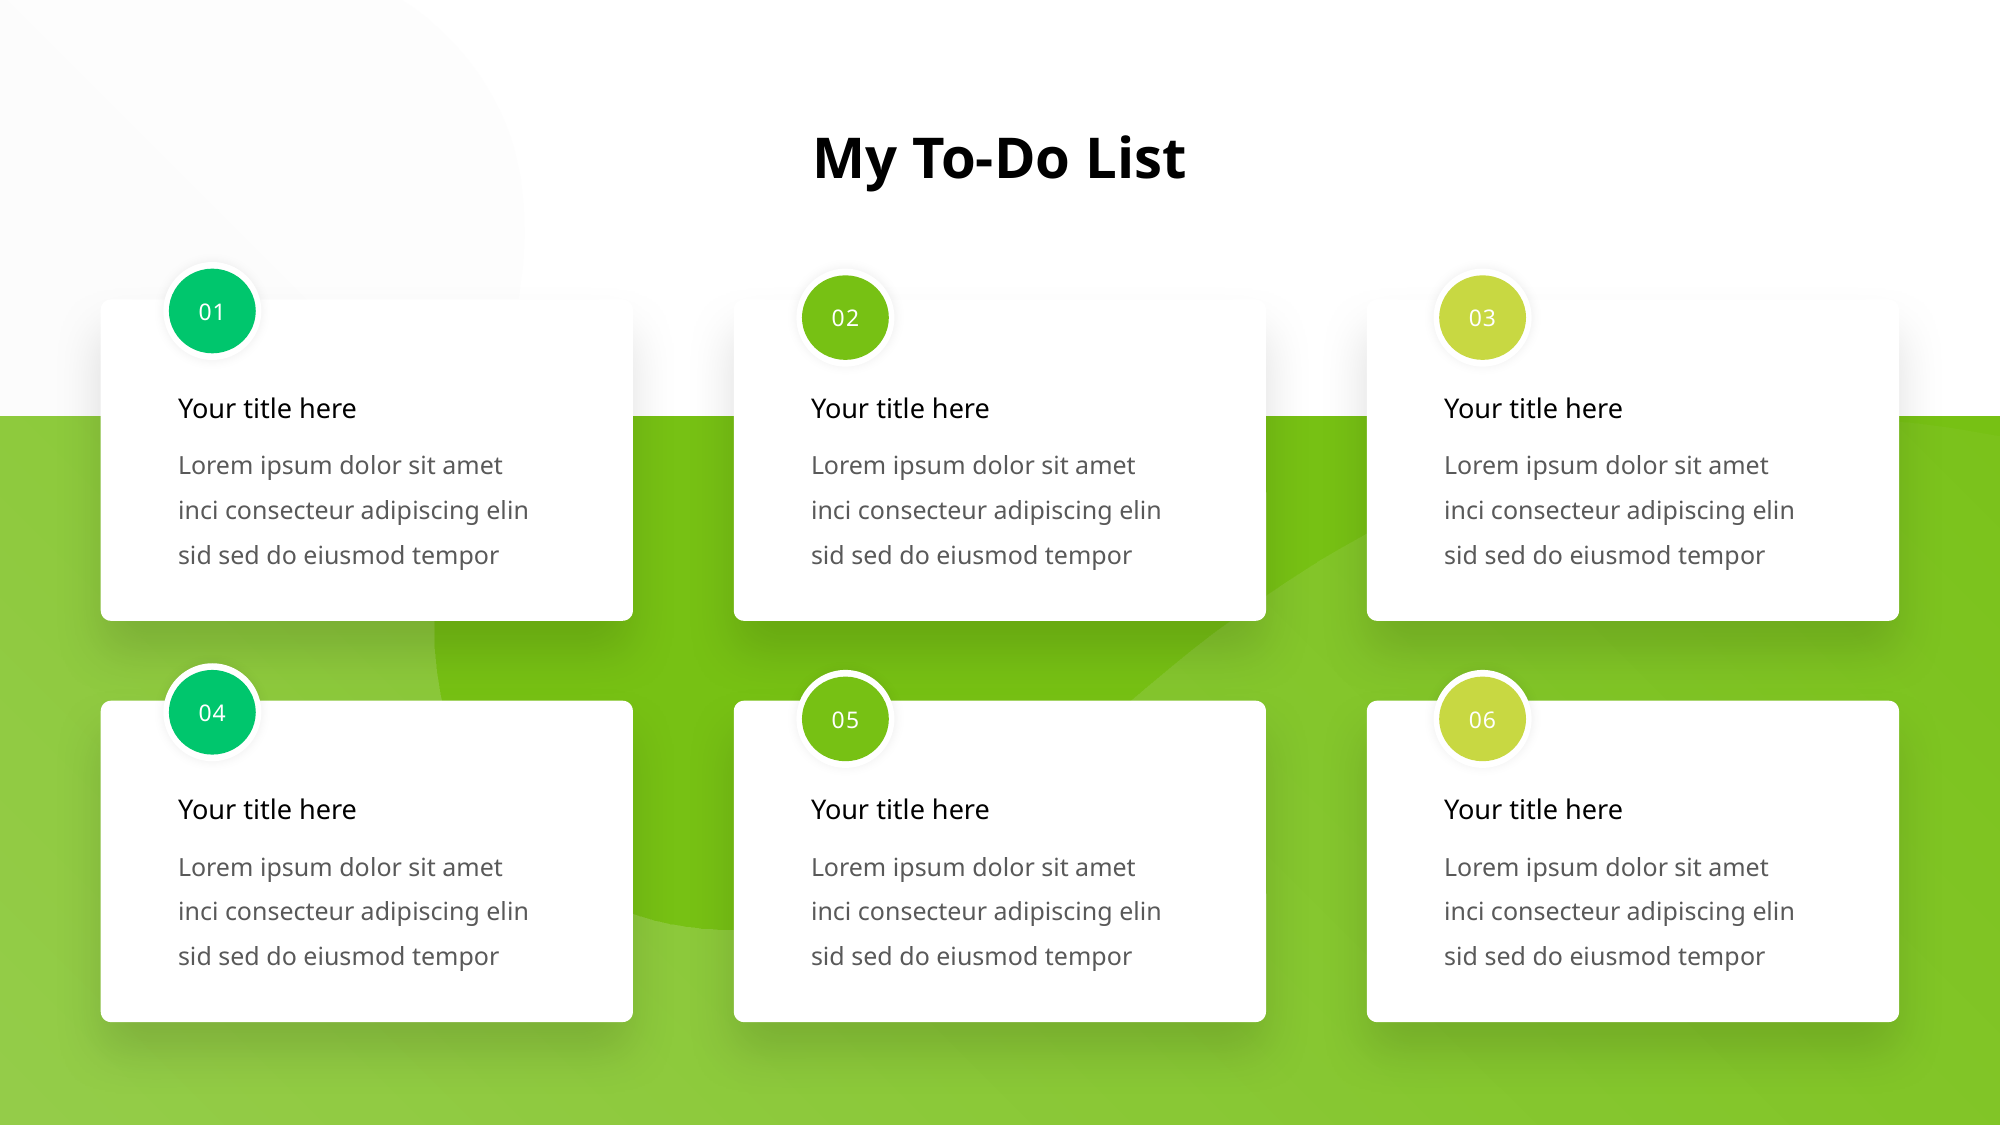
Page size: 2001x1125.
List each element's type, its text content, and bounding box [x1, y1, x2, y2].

text_box [732, 298, 1268, 622]
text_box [796, 268, 895, 367]
text_box Your title here [163, 384, 559, 432]
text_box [1433, 268, 1532, 367]
text_box Your title here [1429, 785, 1825, 833]
text_box Lorem ipsum dolor sit amet inci consecteur adipiscing elin sid sed do eiusmod tempor [163, 833, 559, 979]
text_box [796, 669, 895, 768]
text_box Lorem ipsum dolor sit amet inci consecteur adipiscing elin sid sed do eiusmod tempor [1429, 432, 1825, 577]
text_box [1365, 298, 1901, 622]
text_box Lorem ipsum dolor sit amet inci consecteur adipiscing elin sid sed do eiusmod tempor [1429, 833, 1825, 979]
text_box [1433, 669, 1532, 768]
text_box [163, 663, 262, 762]
text_box Your title here [796, 785, 1192, 833]
text_box Your title here [1429, 384, 1825, 432]
text_box Lorem ipsum dolor sit amet inci consecteur adipiscing elin sid sed do eiusmod tempor [796, 432, 1192, 577]
text_box [1365, 699, 1901, 1024]
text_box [163, 261, 262, 360]
text_box [99, 298, 634, 622]
text_box [732, 699, 1268, 1024]
text_box Your title here [163, 785, 559, 833]
text_box Lorem ipsum dolor sit amet inci consecteur adipiscing elin sid sed do eiusmod tempor [796, 833, 1192, 979]
text_box [99, 699, 634, 1024]
text_box Lorem ipsum dolor sit amet inci consecteur adipiscing elin sid sed do eiusmod tempor [163, 432, 559, 577]
text_box Your title here [796, 384, 1192, 432]
text_box My To-Do List [671, 115, 1329, 198]
